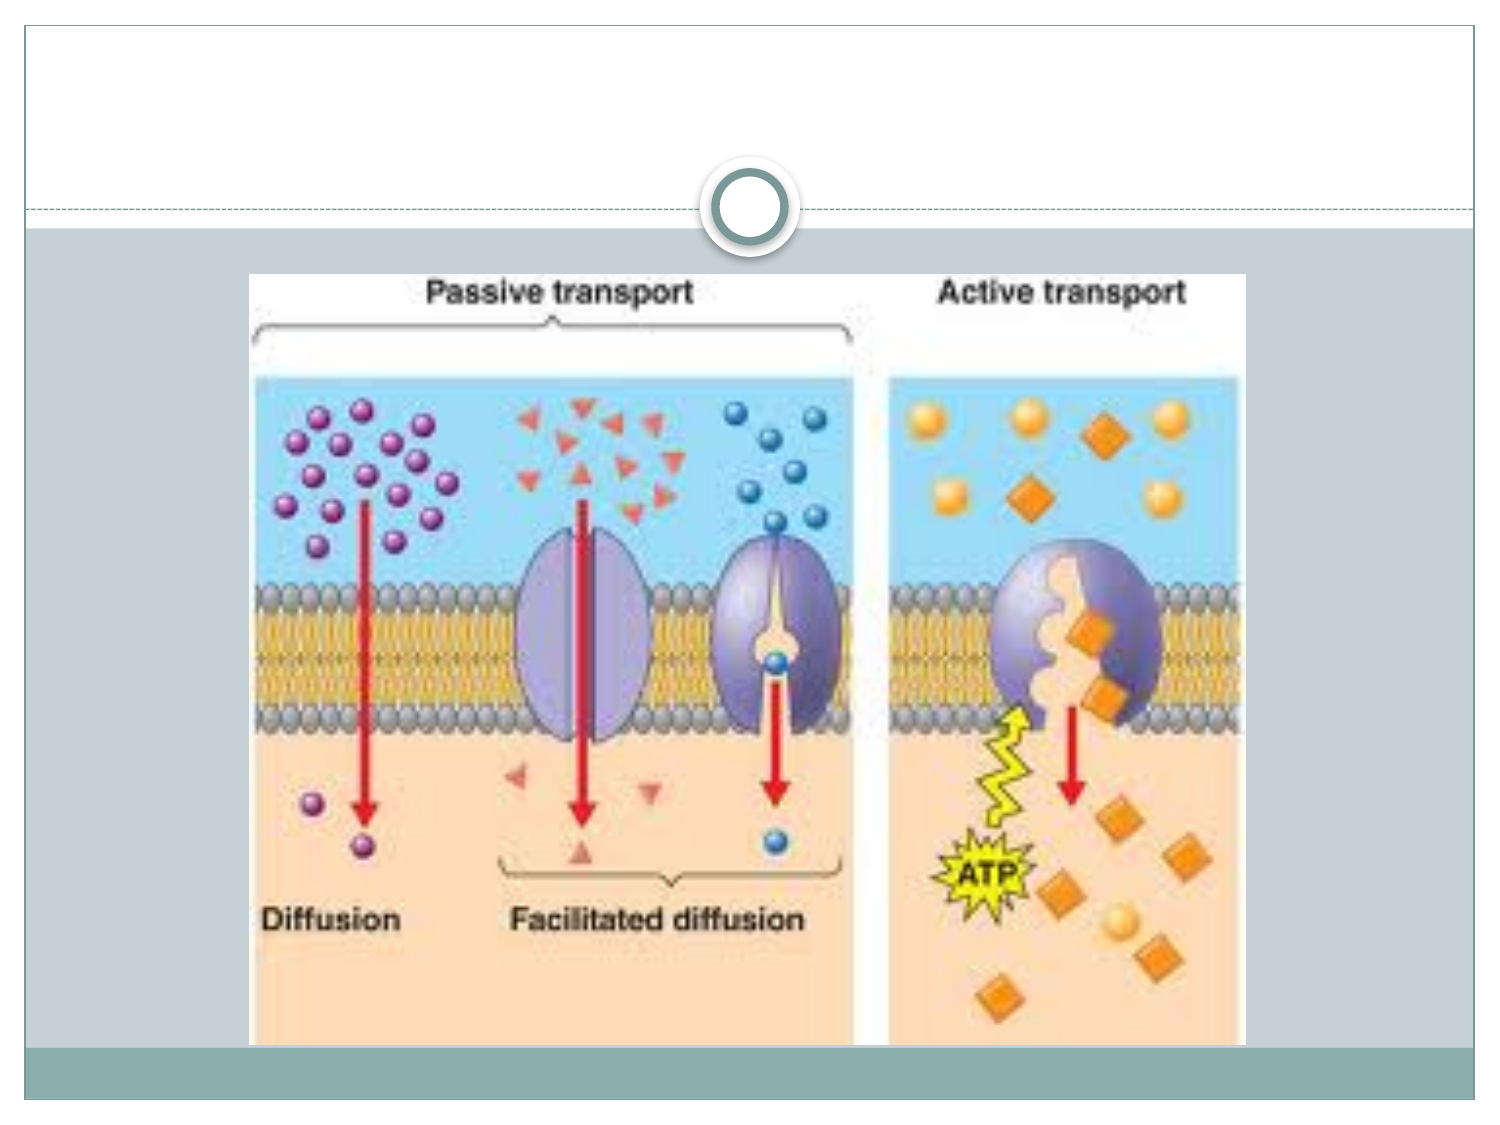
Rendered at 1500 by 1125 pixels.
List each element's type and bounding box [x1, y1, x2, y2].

list [249, 274, 1246, 1045]
